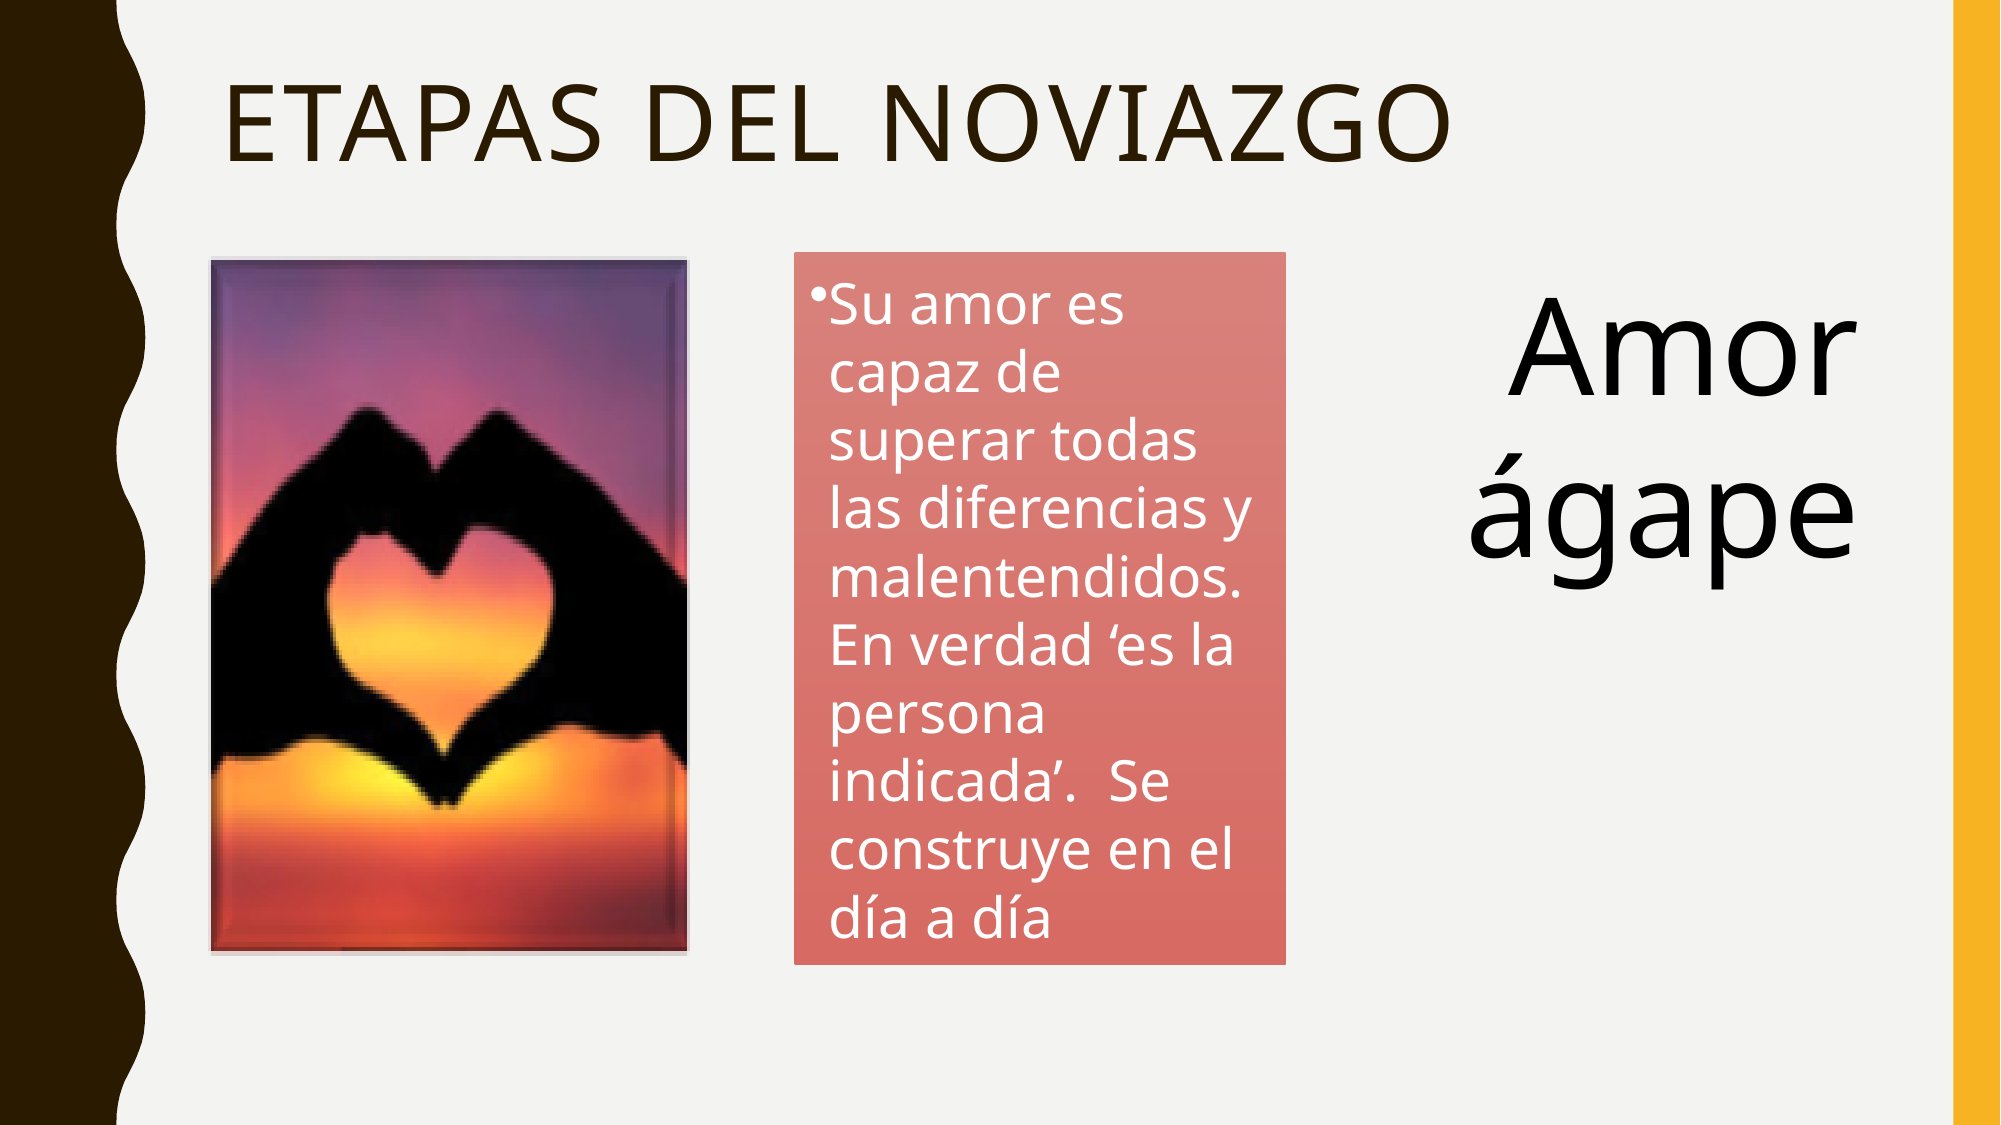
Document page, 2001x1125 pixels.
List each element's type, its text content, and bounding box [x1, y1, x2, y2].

title Etapas del noviazgo [205, 62, 1875, 252]
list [205, 252, 1875, 965]
